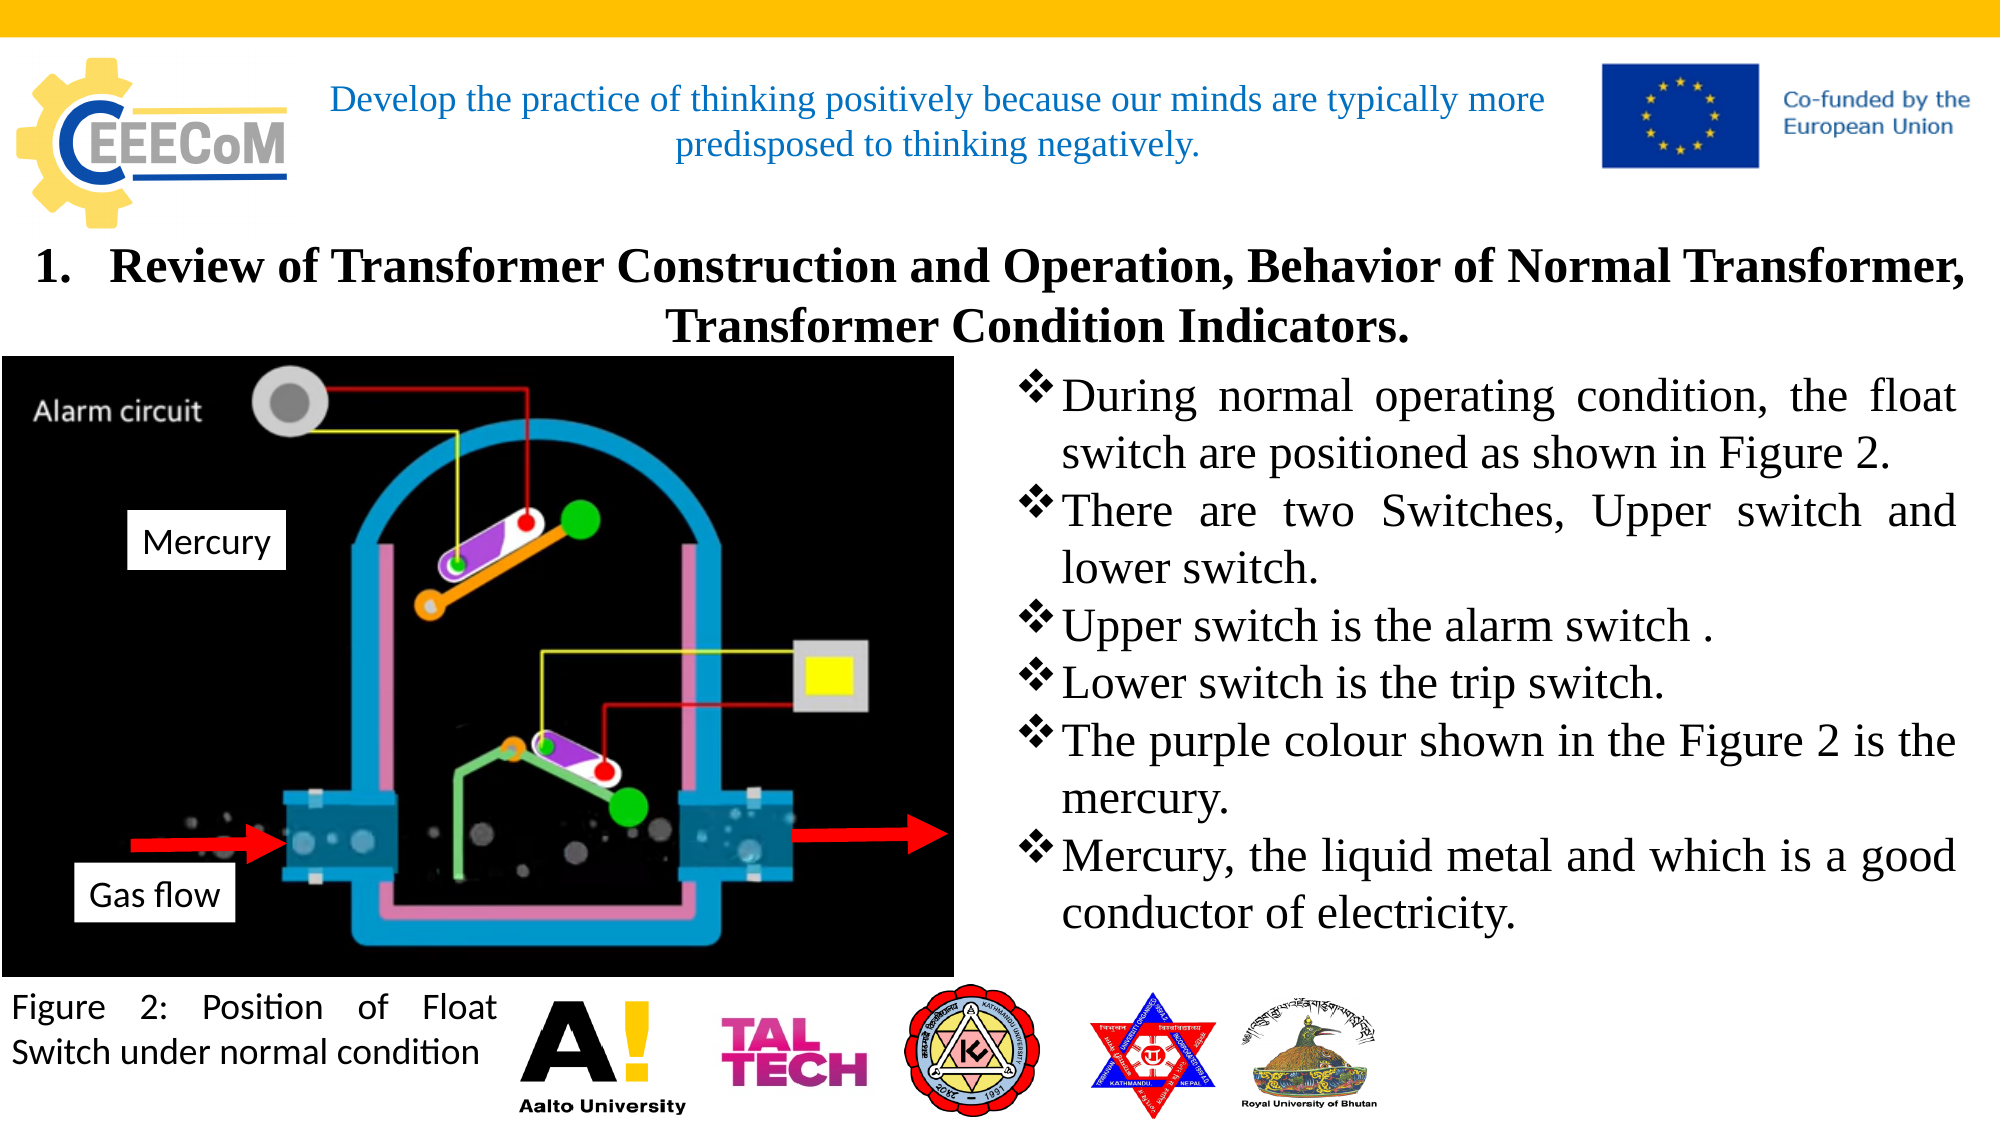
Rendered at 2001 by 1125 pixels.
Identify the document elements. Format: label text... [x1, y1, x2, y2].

picture [1595, 46, 2000, 181]
text_box During normal operating condition, the float switch are positioned as shown in Figure 2. There are two Switches, Upper switch and lower switch. Upper switch is the alarm switch . Lower switch is the trip switch. The purple colour shown in the Figure 2 is the mercury. Mercury, the liquid metal and which is a good conductor of electricity. [999, 356, 1973, 946]
list Review of Transformer Construction and Operation, Behavior of Normal Transformer, Transformer Condition Indicators. [0, 224, 2000, 975]
picture [512, 984, 1382, 1125]
text_box Figure 2: Position of Float Switch under normal condition [0, 984, 513, 1080]
picture [11, 50, 299, 224]
title Develop the practice of thinking positively because our minds are typically more predisposed to thinking negatively. [312, 37, 1565, 201]
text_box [1, 355, 954, 977]
